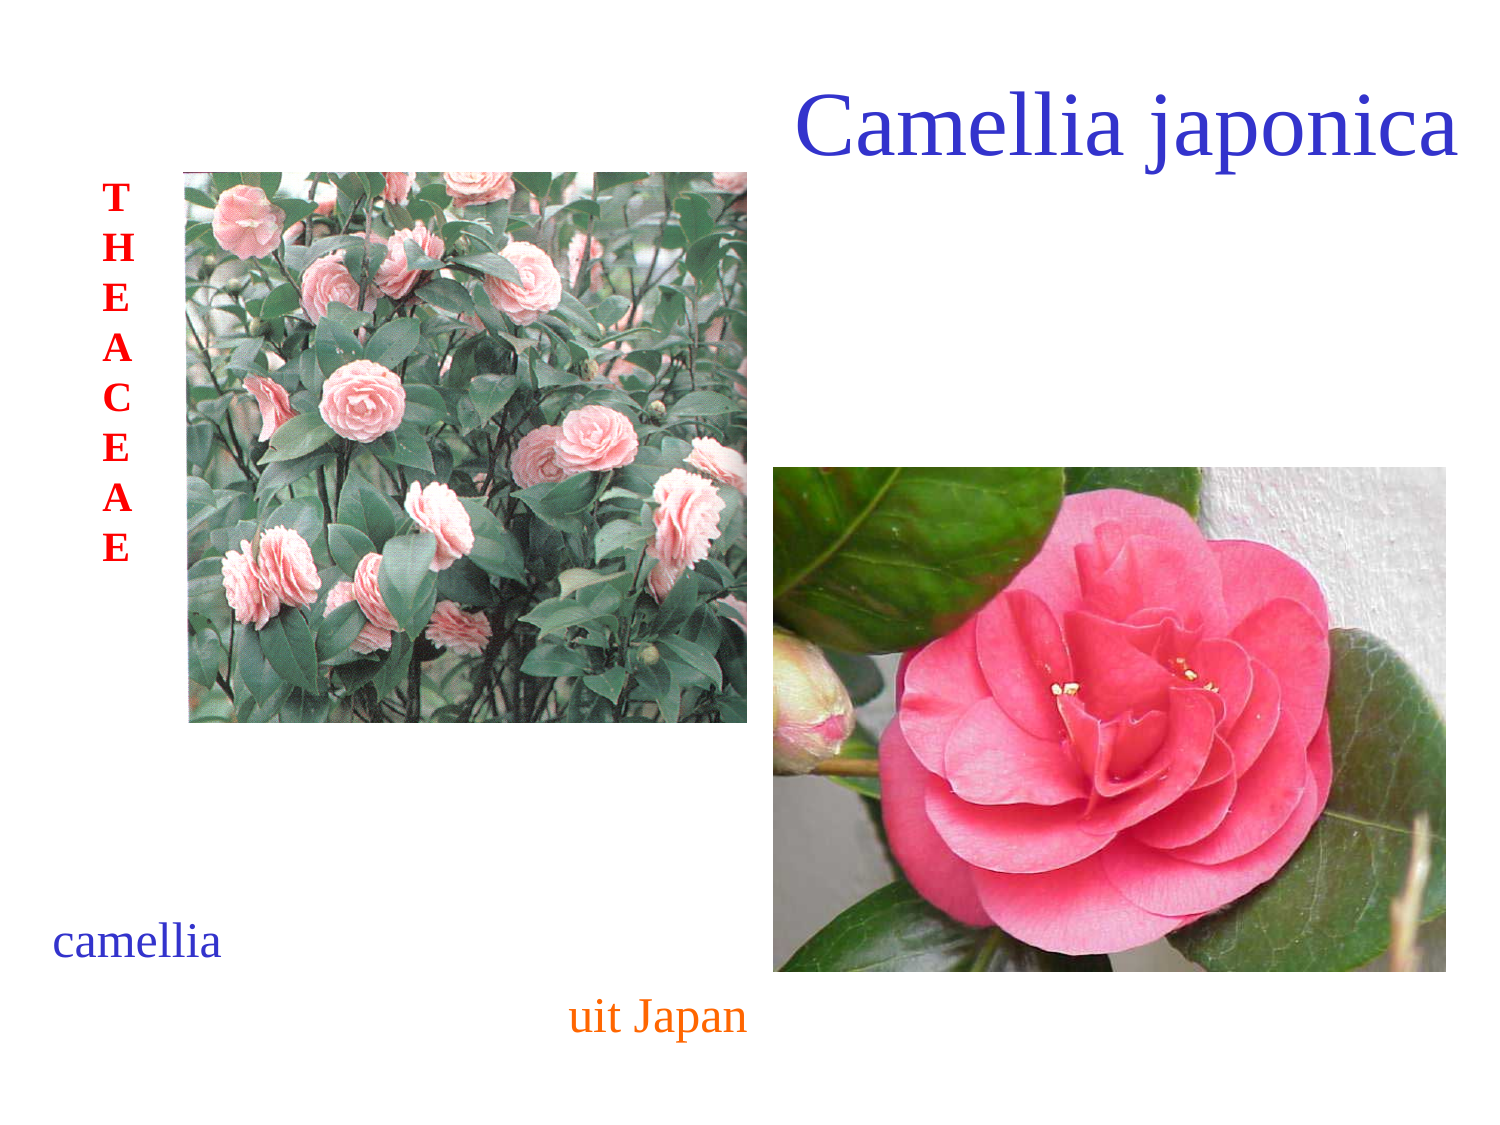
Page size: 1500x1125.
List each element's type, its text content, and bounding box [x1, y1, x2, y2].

text_box THEACEAE [87, 162, 150, 578]
text_box uit Japan [50, 975, 763, 1050]
picture [182, 172, 747, 723]
picture [773, 467, 1446, 973]
text_box camellia [37, 899, 769, 975]
title Camellia japonica [200, 24, 1475, 213]
